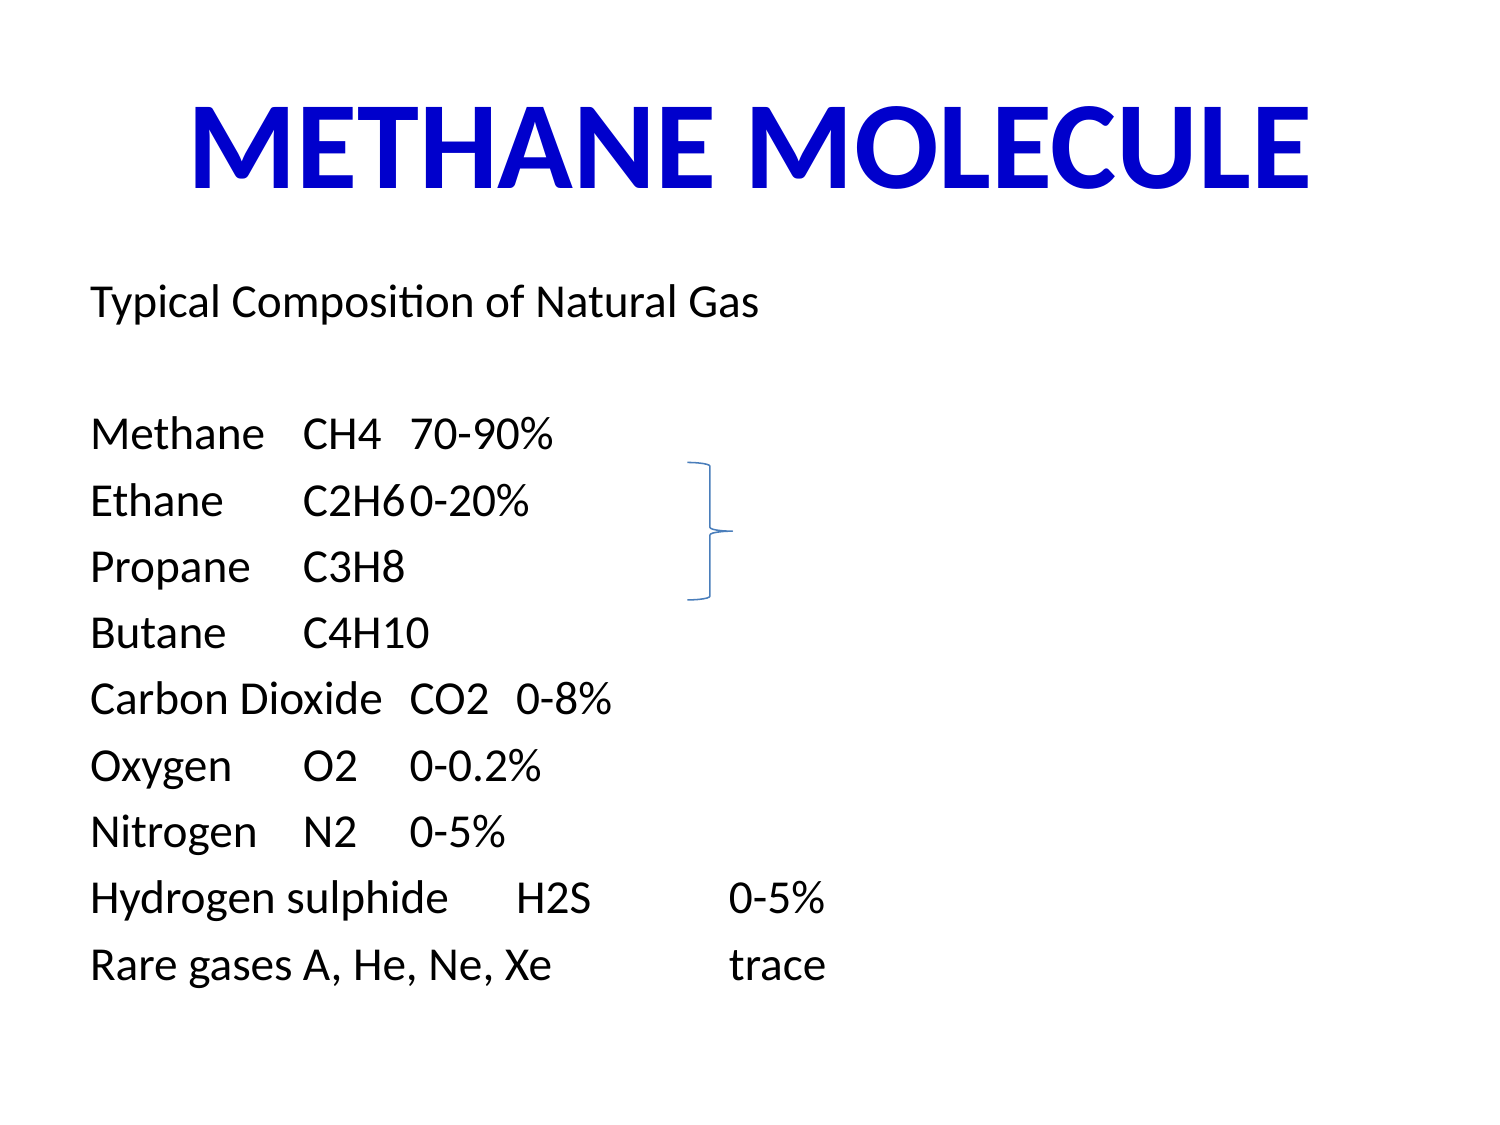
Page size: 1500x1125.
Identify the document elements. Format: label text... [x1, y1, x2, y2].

title METHANE MOLECULE [75, 45, 1425, 233]
list Typical Composition of Natural Gas Methane CH4 70-90% Ethane C2H6 0-20% Propane C3H8 Butane C4H10 Carbon Dioxide CO2 0-8% Oxygen O2 0-0.2% Nitrogen N2 0-5% Hydrogen sulphide H2S 0-5% Rare gases A, He, Ne, Xe trace [75, 262, 1425, 1005]
text_box [687, 461, 734, 601]
